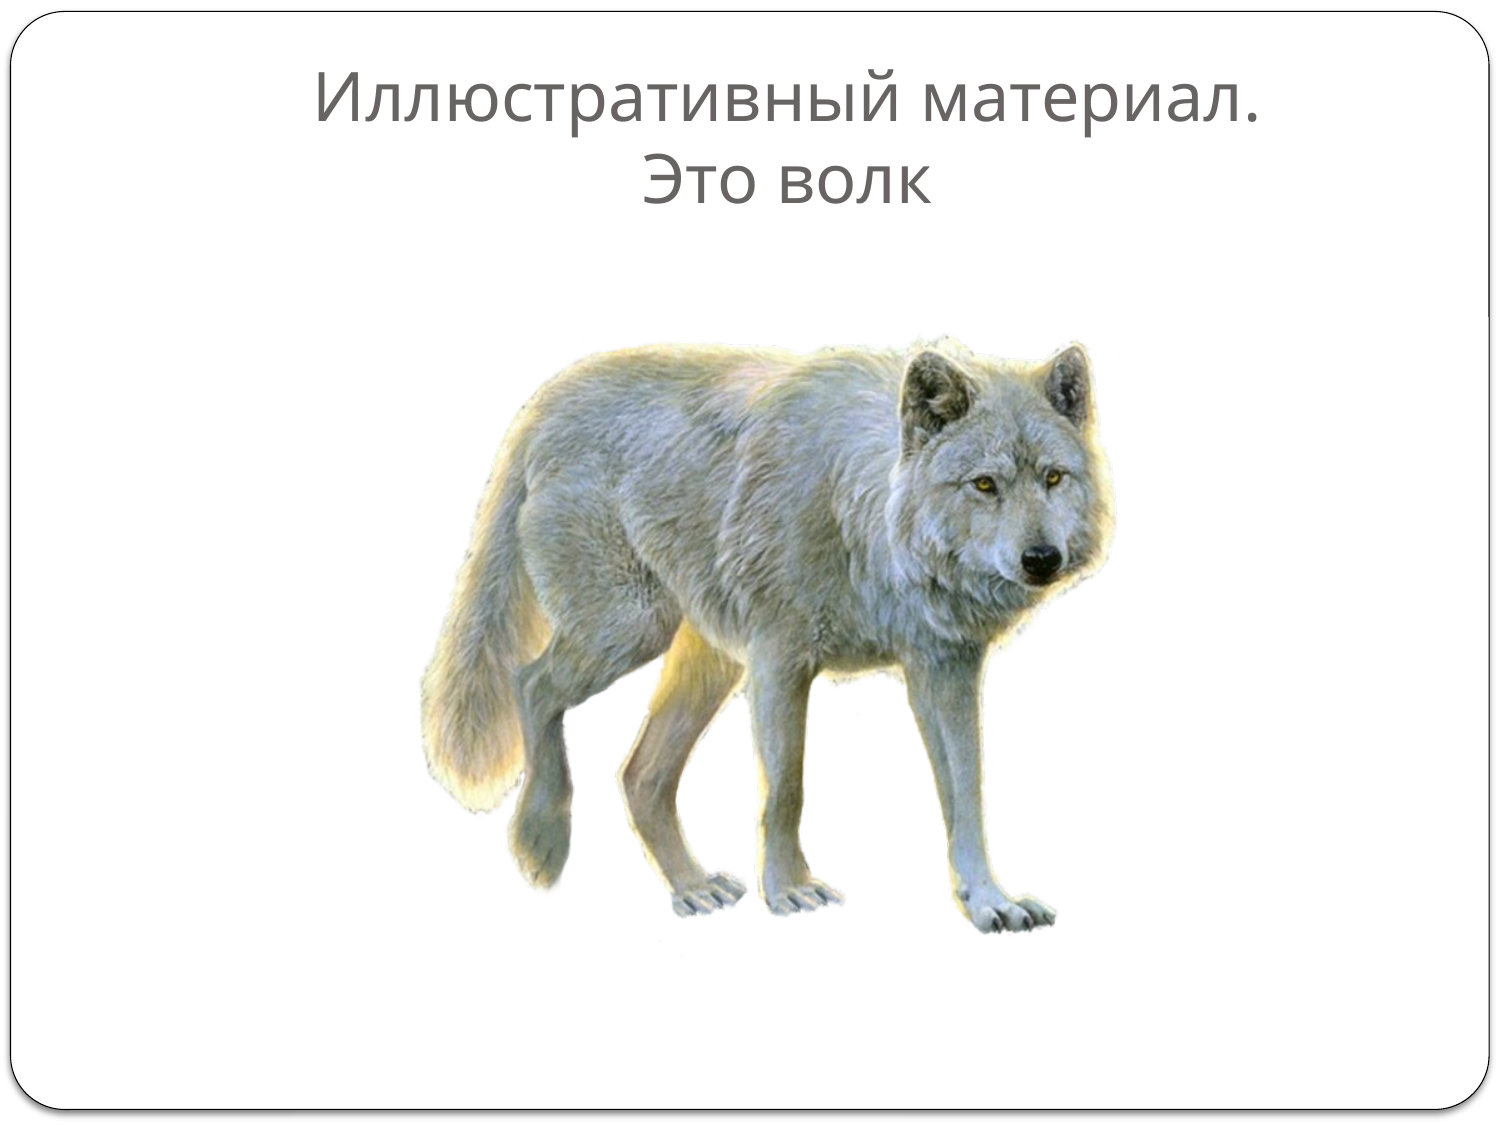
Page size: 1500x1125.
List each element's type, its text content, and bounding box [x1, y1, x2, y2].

title Иллюстративный материал. Это волк [150, 45, 1425, 233]
picture [324, 212, 1263, 994]
